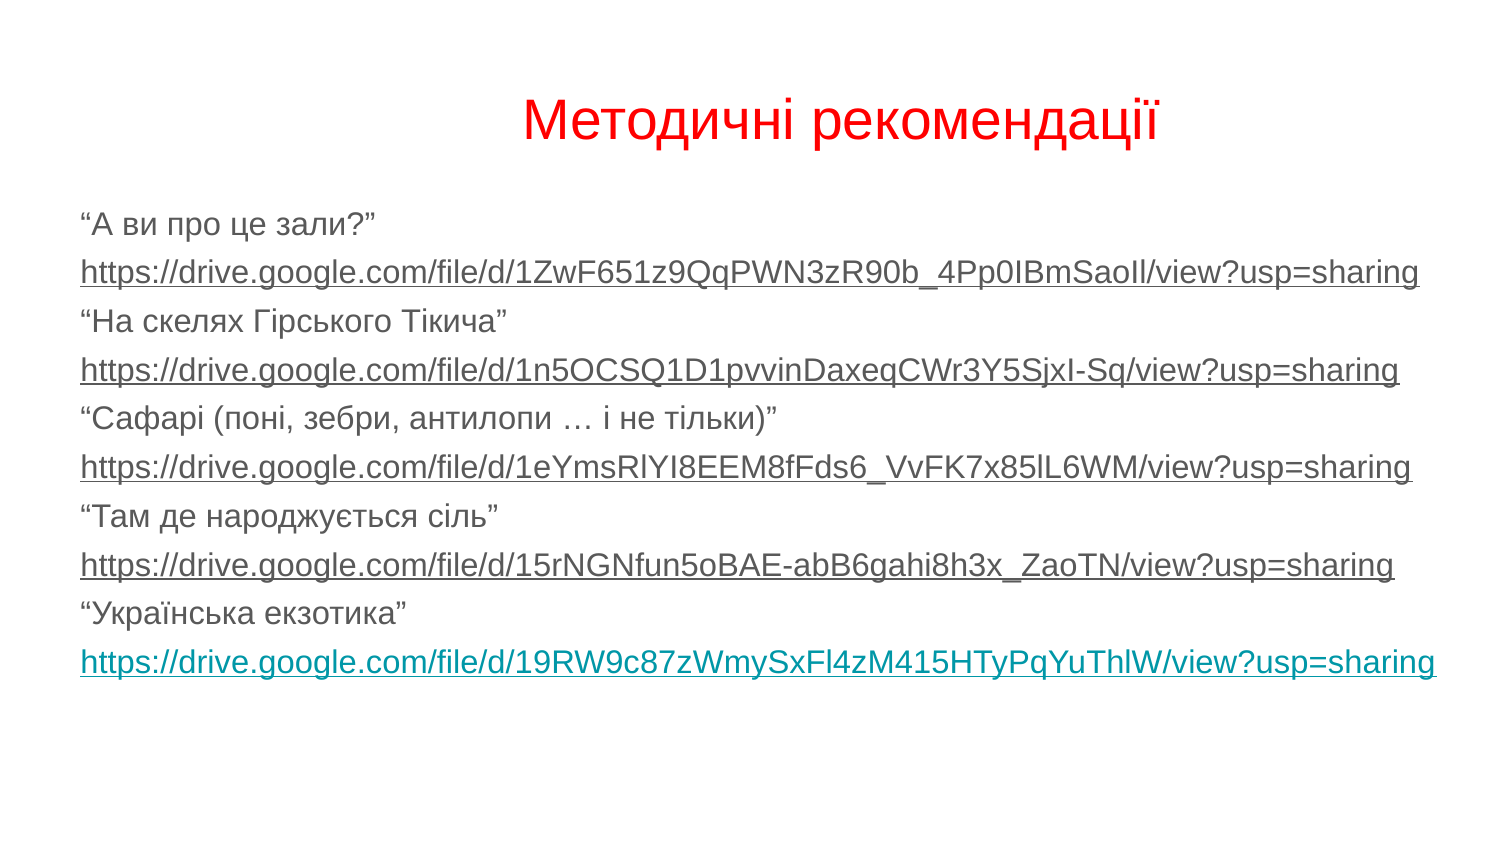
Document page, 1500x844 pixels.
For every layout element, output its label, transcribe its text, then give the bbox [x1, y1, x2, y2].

list “А ви про це зали?” https://drive.google.com/file/d/1ZwF651z9QqPWN3zR90b_4Pp0IBmSaoIl/view?usp=sharing “На скелях Гірського Тікича” https://drive.google.com/file/d/1n5OCSQ1D1pvvinDaxeqCWr3Y5SjxI-Sq/view?usp=sharing “Сафарі (поні, зебри, антилопи … і не тільки)” https://drive.google.com/file/d/1eYmsRlYI8EEM8fFds6_VvFK7x85lL6WM/view?usp=sharing “Там де народжується сіль” https://drive.google.com/file/d/15rNGNfun5oBAE-abB6gahi8h3x_ZaoTN/view?usp=sharing “Українська екзотика” https://drive.google.com/file/d/19RW9c87zWmySxFl4zM415HTyPqYuThlW/view?usp=sharing [65, 184, 1464, 746]
title Методичні рекомендації [51, 72, 1449, 167]
